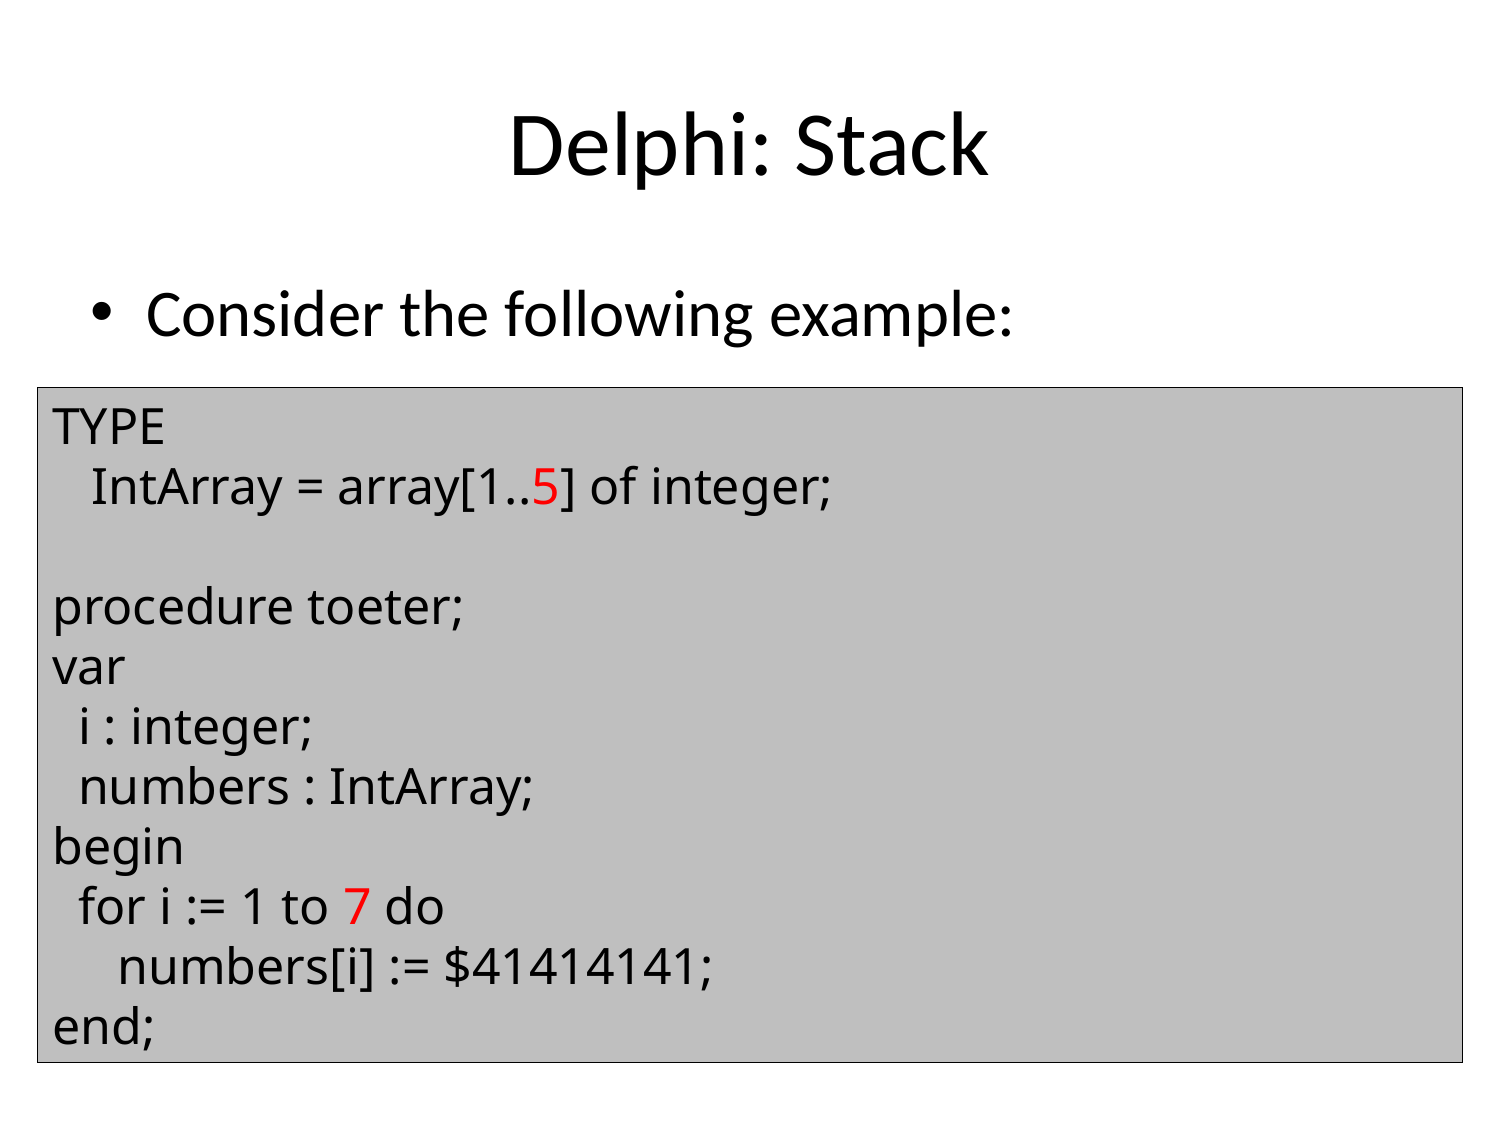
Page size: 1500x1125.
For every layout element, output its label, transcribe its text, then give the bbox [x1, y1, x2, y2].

text_box TYPE IntArray = array[1..5] of integer; procedure toeter; var i : integer; numbers : IntArray; begin for i := 1 to 7 do numbers[i] := $41414141; end; [37, 387, 1463, 1063]
title Delphi: Stack [75, 45, 1425, 233]
list Consider the following example: [75, 262, 1425, 387]
